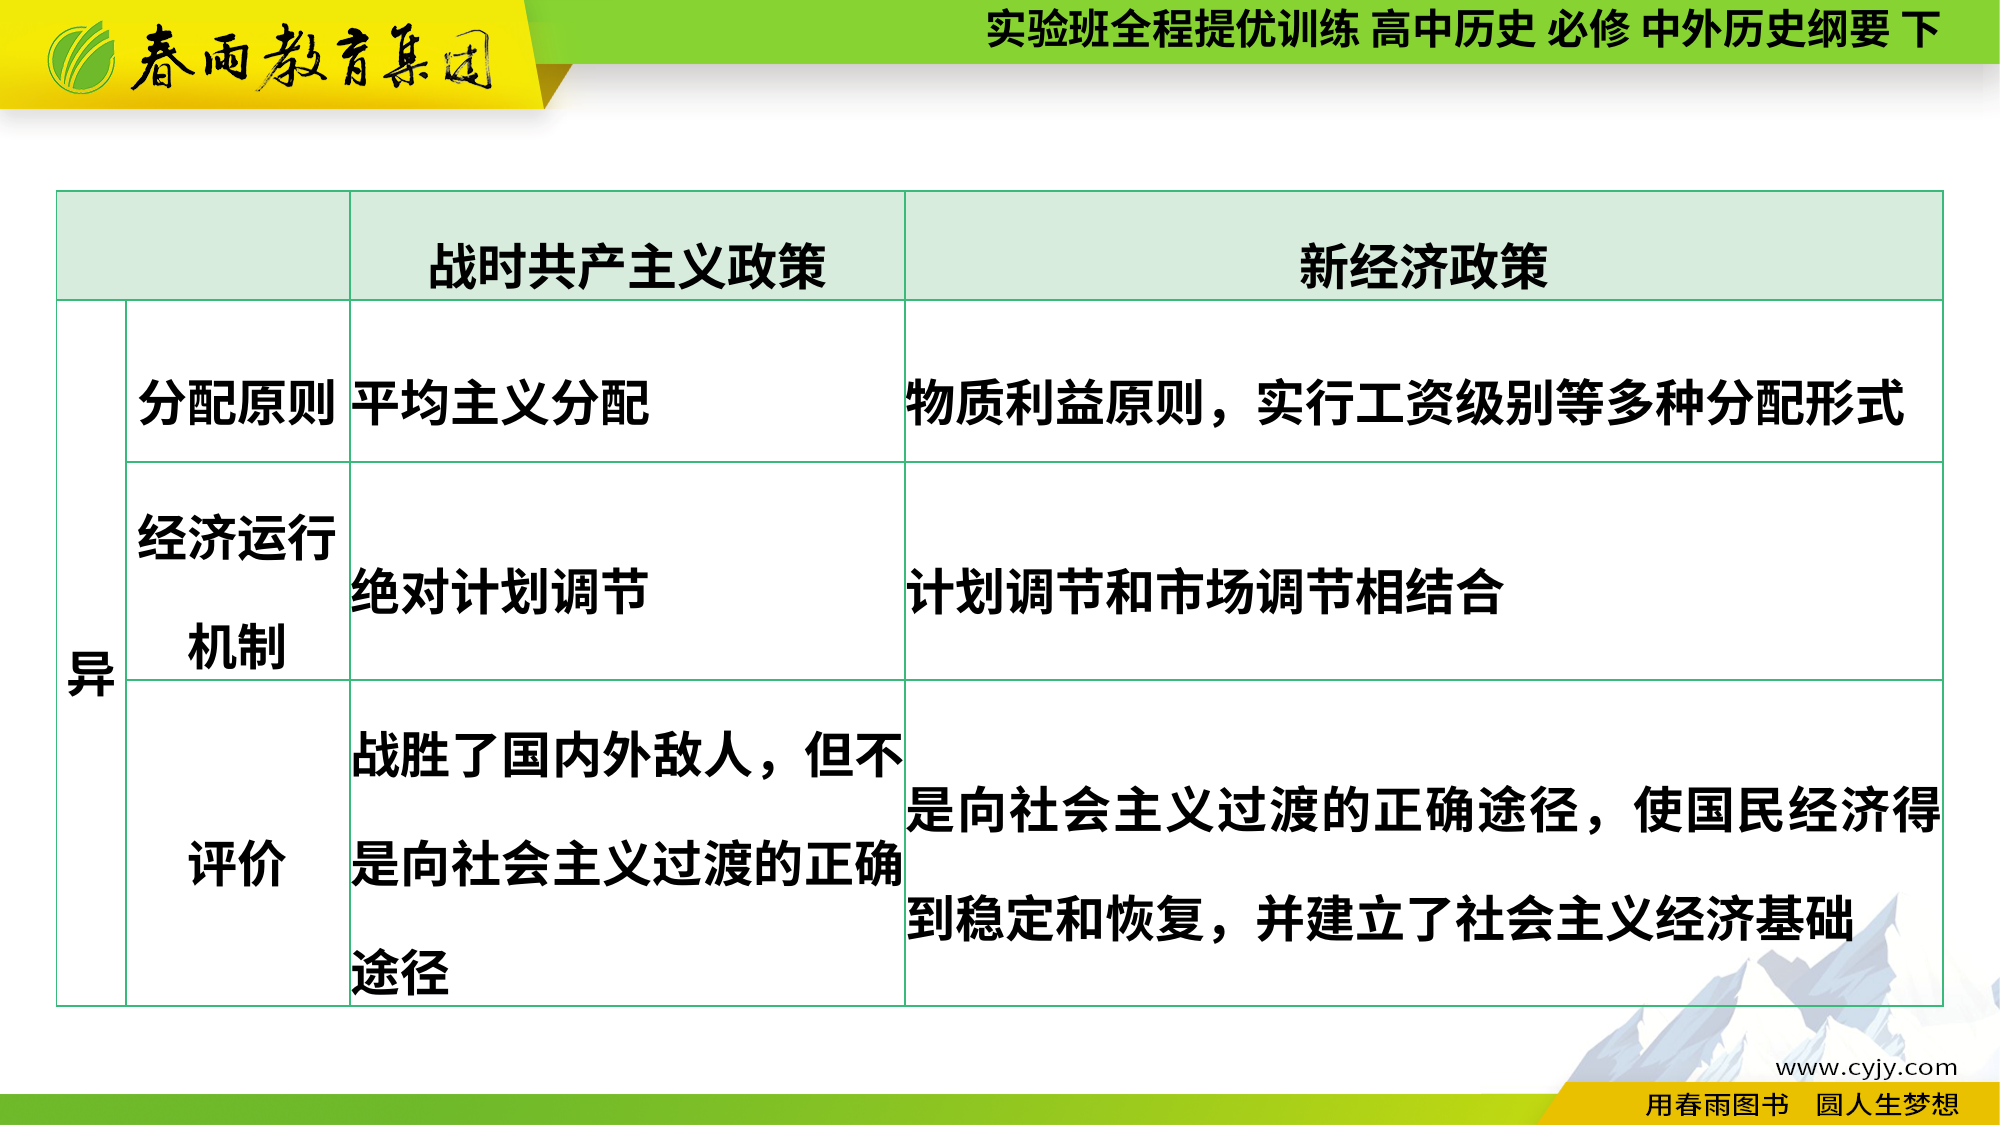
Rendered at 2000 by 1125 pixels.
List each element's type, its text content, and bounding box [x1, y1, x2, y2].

table_cell 是向社会主义过渡的正确途径，使国民经济得到稳定和恢复，并建立了社会主义经济基础 [906, 681, 1942, 1005]
table_cell 评价 [127, 681, 349, 1005]
table_cell 物质利益原则，实行工资级别等多种分配形式 [906, 301, 1942, 461]
table_header 战时共产主义政策 [351, 192, 904, 299]
table_cell 绝对计划调节 [351, 463, 904, 679]
table_cell 平均主义分配 [351, 301, 904, 461]
picture [0, 0, 2000, 1125]
table_cell 分配原则 [127, 301, 349, 461]
table_cell 经济运行 机制 [127, 463, 349, 679]
table_cell 异 [57, 301, 125, 1005]
table_cell 战胜了国内外敌人，但不是向社会主义过渡的正确途径 [351, 681, 904, 1005]
table_header [57, 192, 349, 299]
table_cell 计划调节和市场调节相结合 [906, 463, 1942, 679]
table_header 新经济政策 [906, 192, 1942, 299]
